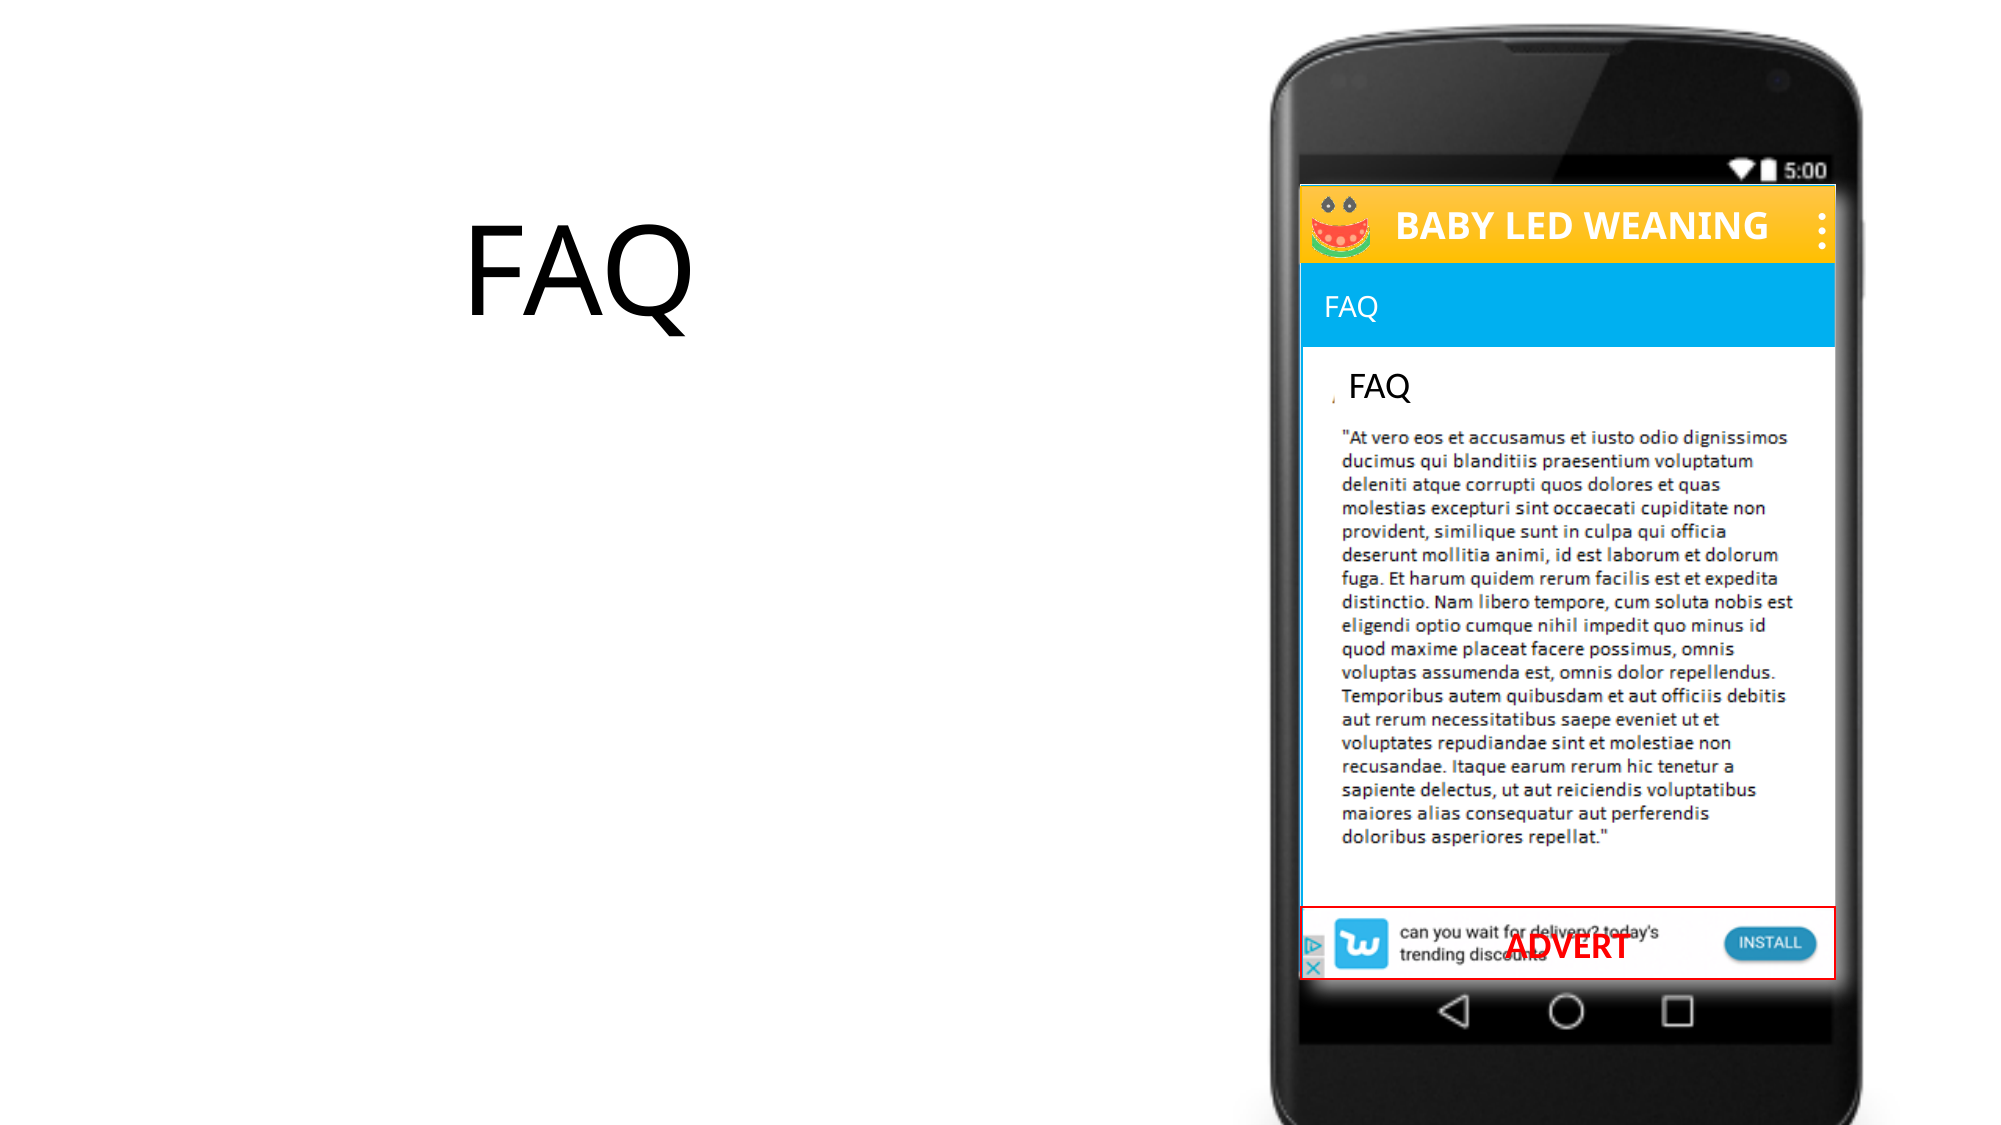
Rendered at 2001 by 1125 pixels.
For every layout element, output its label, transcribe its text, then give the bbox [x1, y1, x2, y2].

title FAQ [249, 184, 910, 350]
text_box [1300, 186, 1835, 263]
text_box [1133, 0, 1913, 1125]
picture [1304, 348, 1835, 978]
